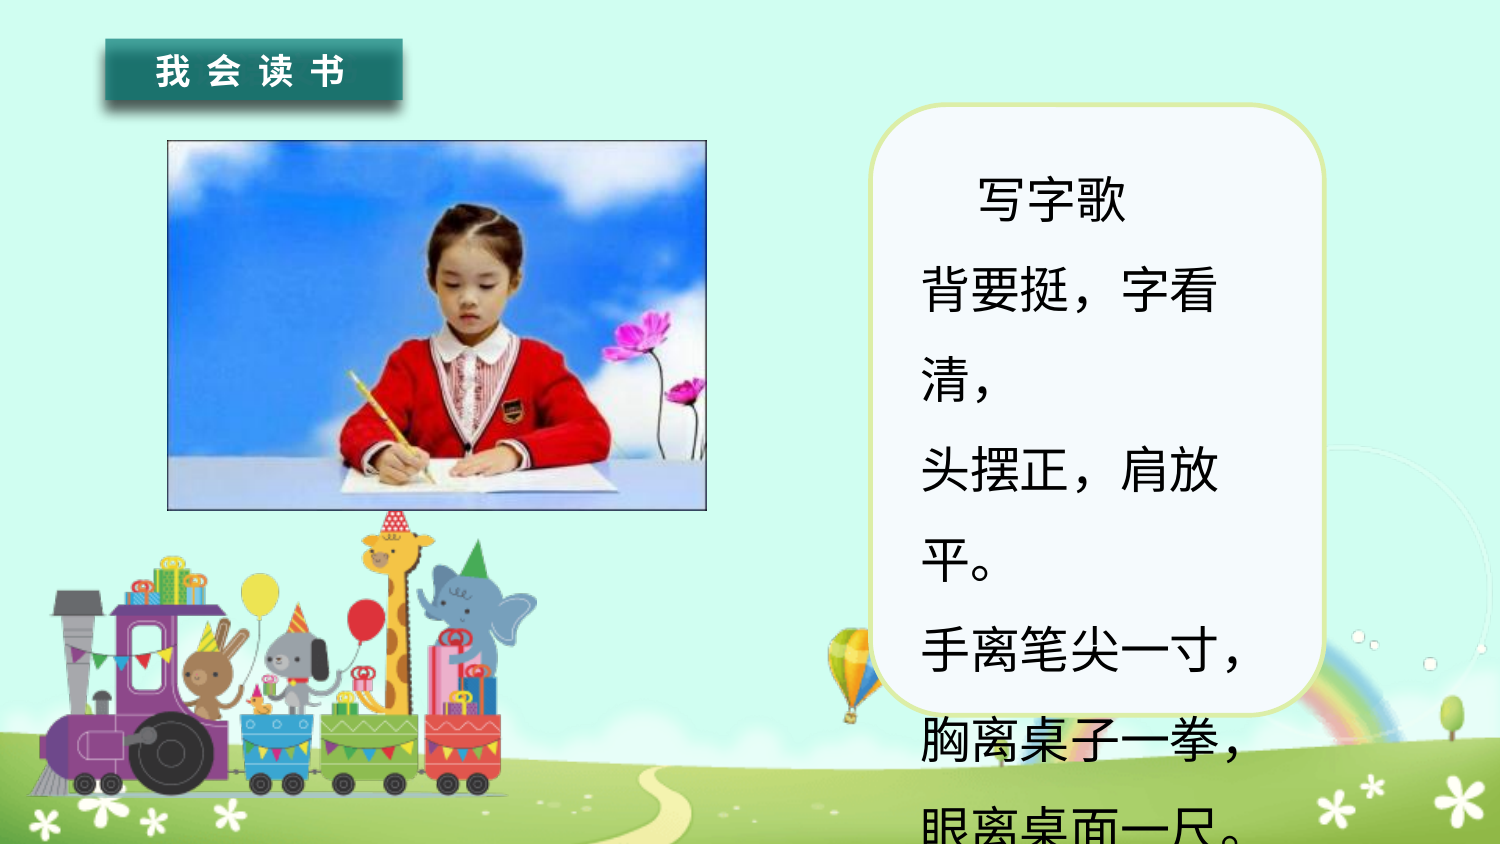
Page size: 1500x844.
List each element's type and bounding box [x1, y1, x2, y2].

picture [0, 140, 1500, 844]
text_box [870, 104, 1325, 716]
text_box [105, 38, 403, 101]
